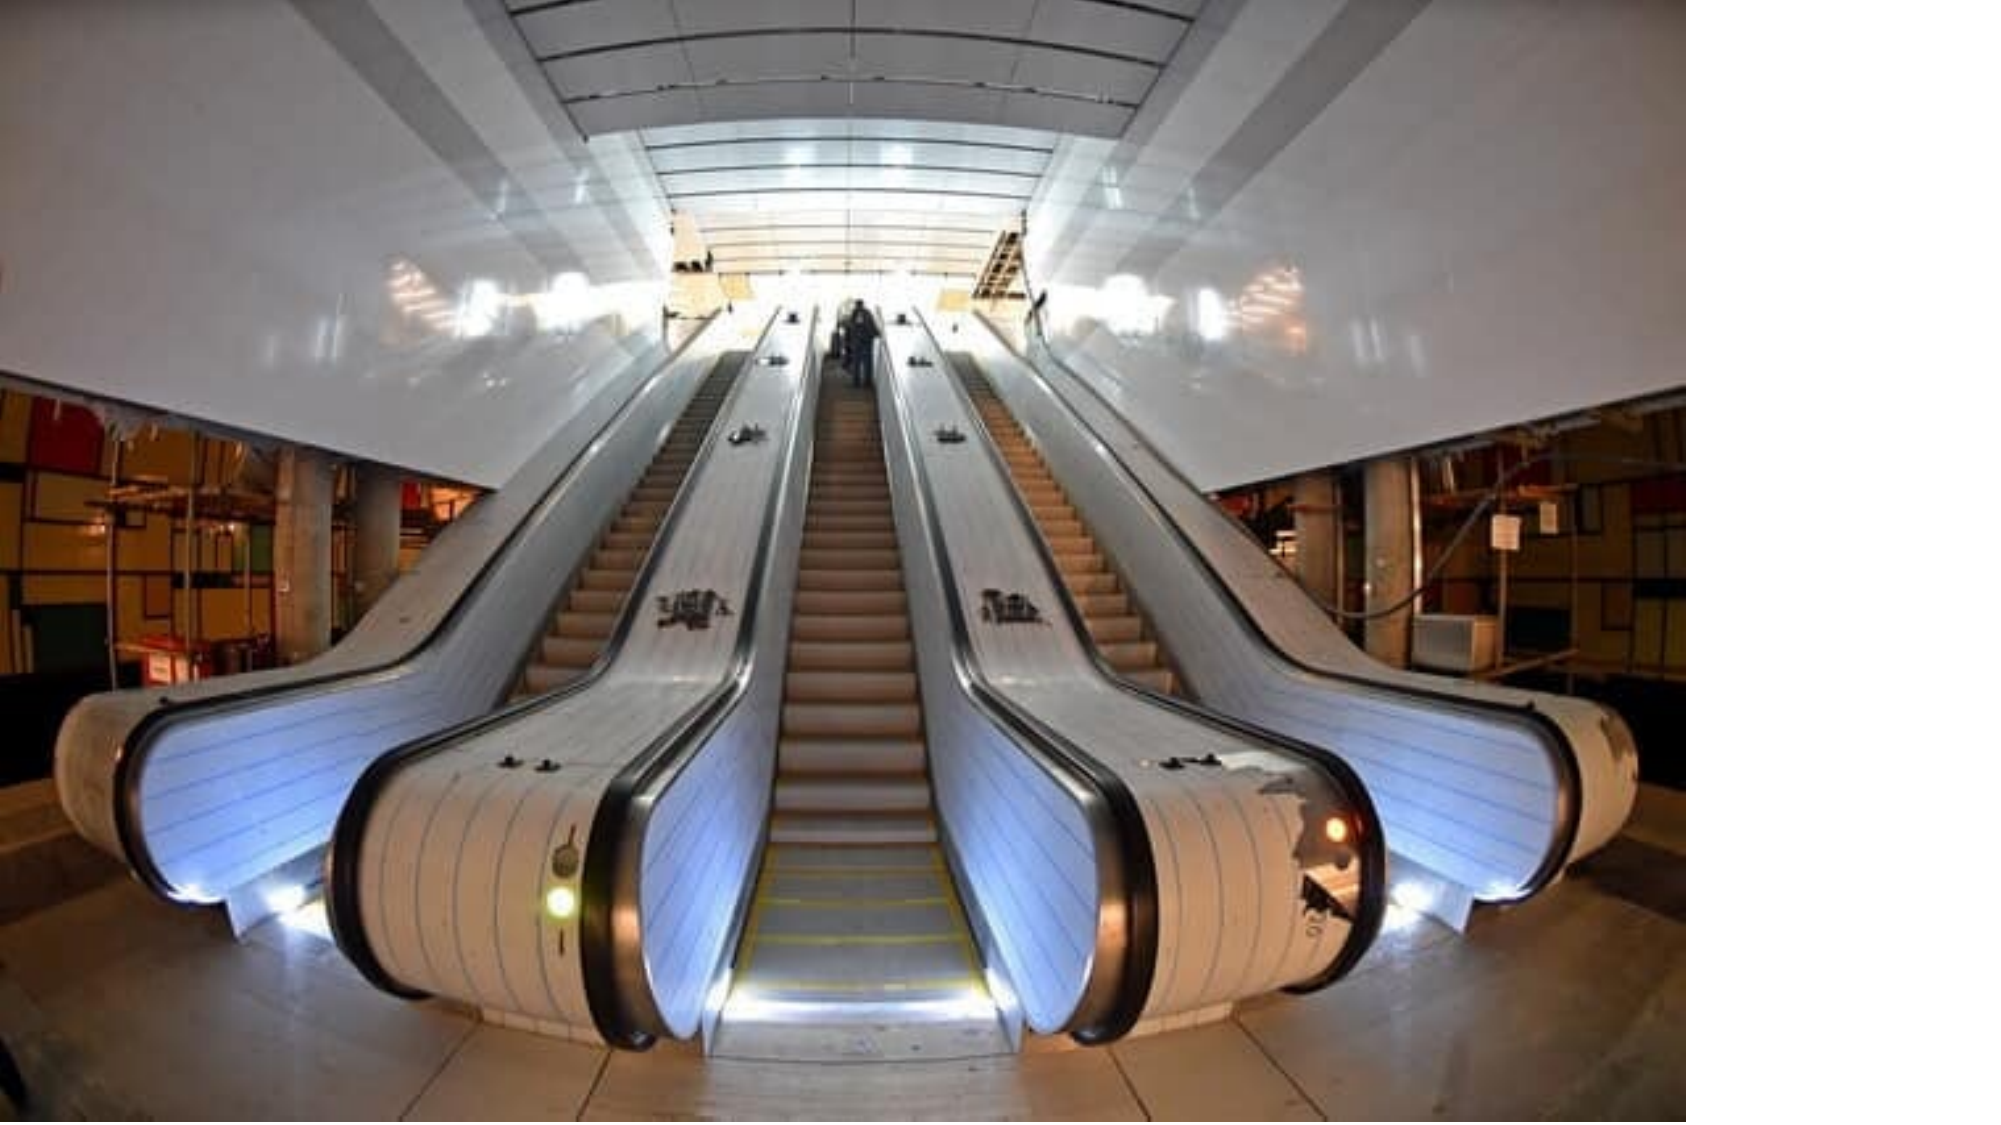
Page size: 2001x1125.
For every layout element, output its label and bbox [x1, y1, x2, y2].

picture [0, 0, 1686, 1122]
